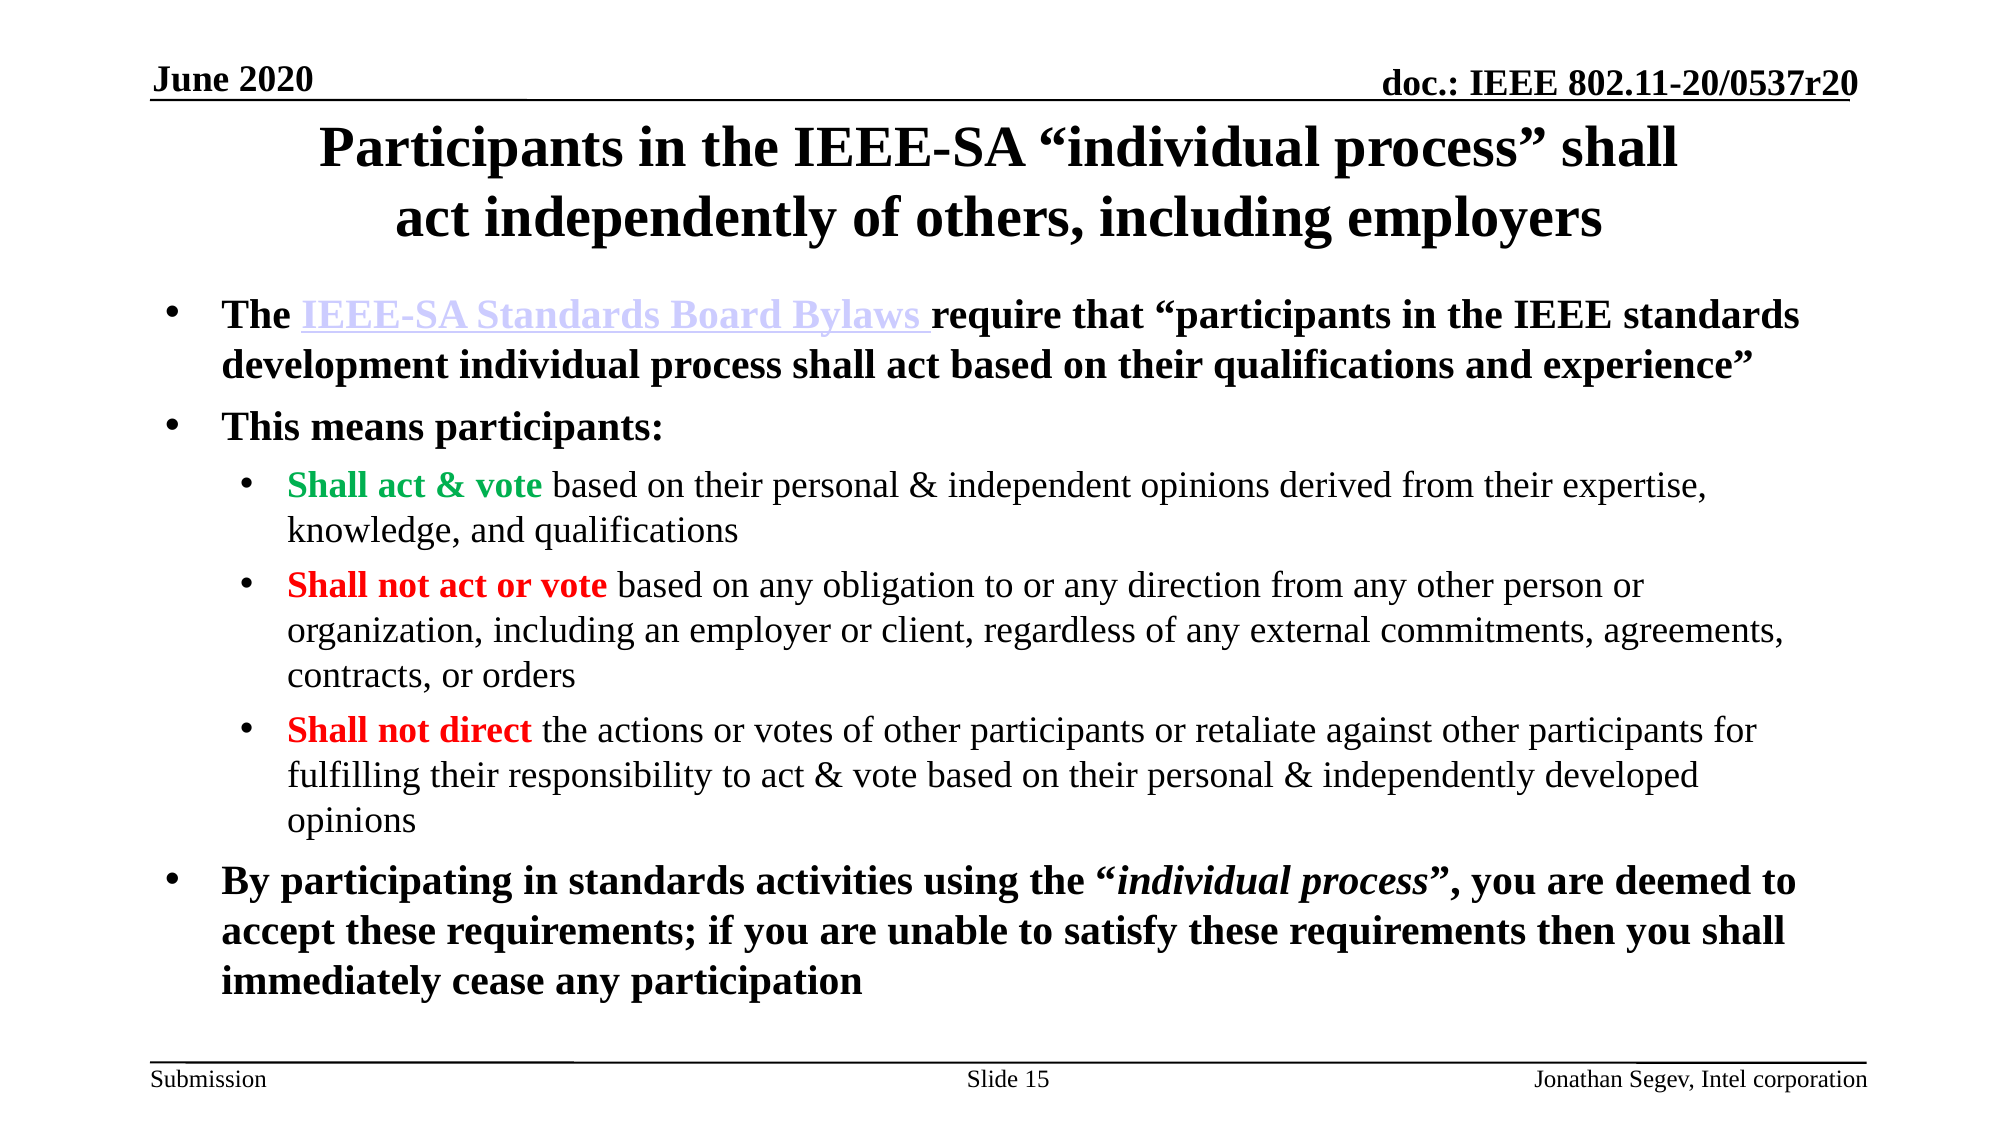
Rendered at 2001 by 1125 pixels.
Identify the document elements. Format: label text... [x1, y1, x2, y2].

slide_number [152, 54, 563, 100]
footer Jonathan Segev, Intel corporation [1171, 1061, 1869, 1093]
slide_number Slide 15 [950, 1061, 1067, 1123]
title Participants in the IEEE-SA “individual process” shall act independently of others, including employers [149, 112, 1850, 244]
list The IEEE-SA Standards Board Bylaws require that “participants in the IEEE standards development individual process shall act based on their qualifications and experience” This means participants: Shall act & vote based on their personal & independent opinions derived from their expertise, knowledge, and qualifications Shall not act or vote based on any obligation to or any direction from any other person or organization, including an employer or client, regardless of any external commitments, agreements, contracts, or orders Shall not direct the actions or votes of other participants or retaliate against other participants for fulfilling their responsibility to act & vote based on their personal & independently developed opinions By participating in standards activities using the “individual process”, you are deemed to accept these requirements; if you are unable to satisfy these requirements then you shall immediately cease any participation [149, 278, 1850, 1000]
